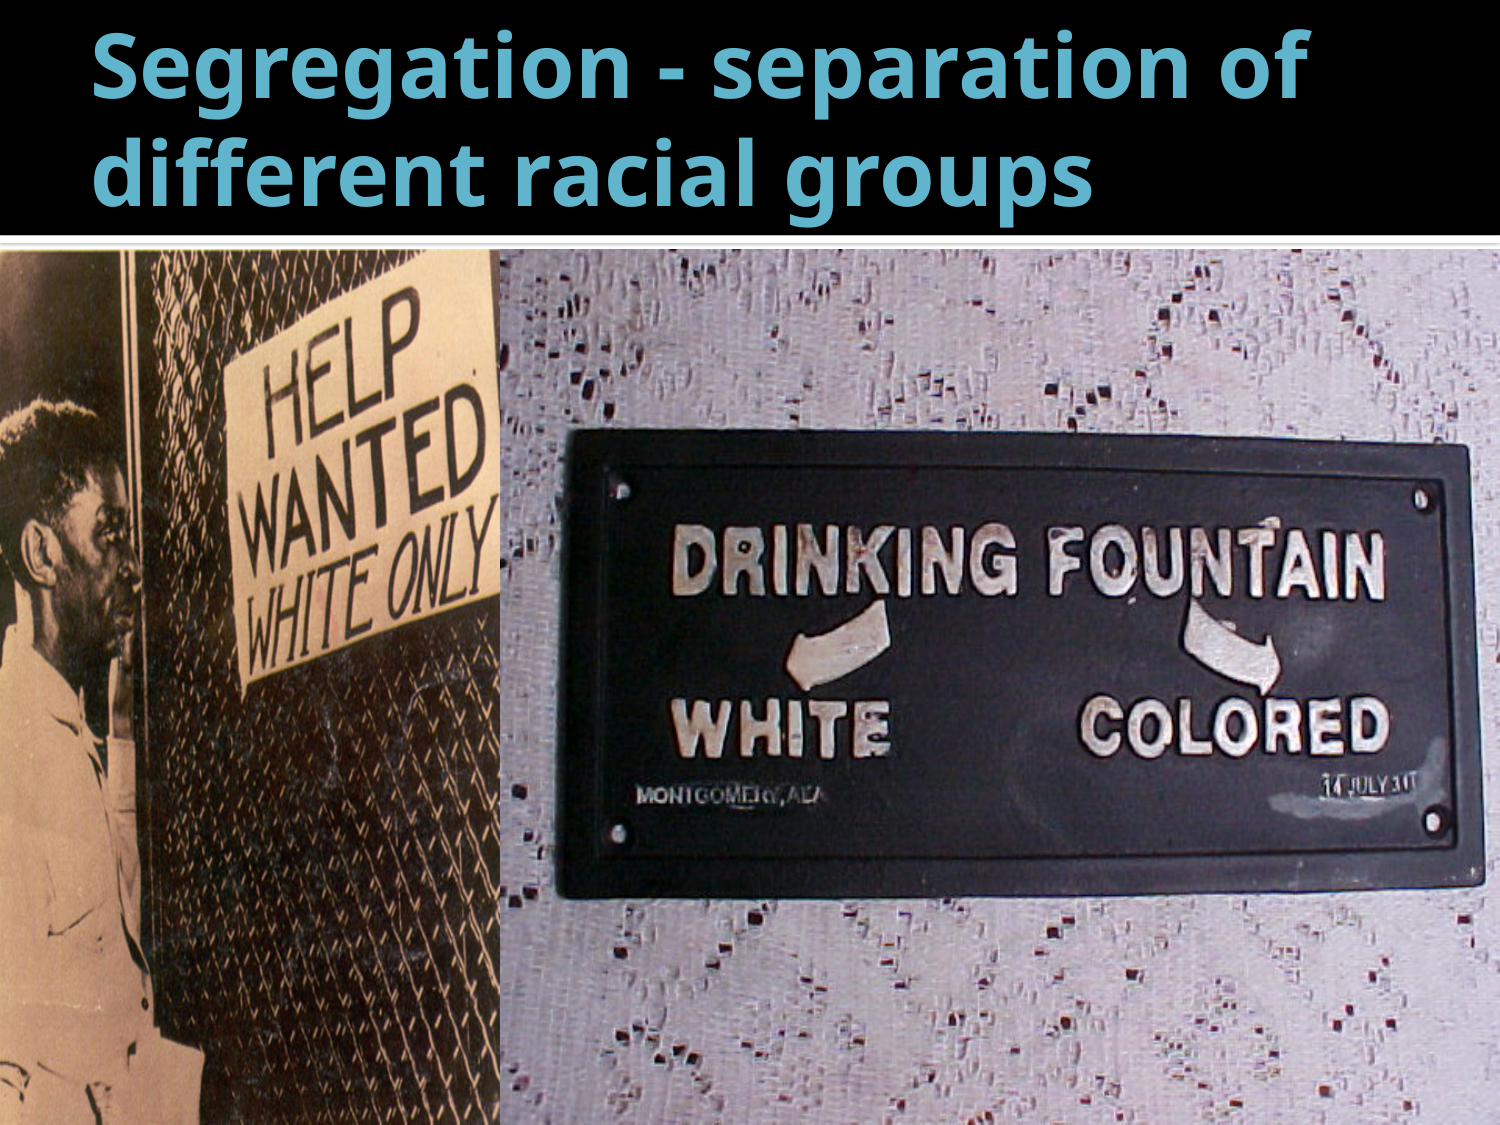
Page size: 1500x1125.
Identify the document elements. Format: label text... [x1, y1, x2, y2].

title Segregation - separation of different racial groups [75, 0, 1425, 233]
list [0, 249, 499, 1125]
picture [499, 249, 1500, 1125]
